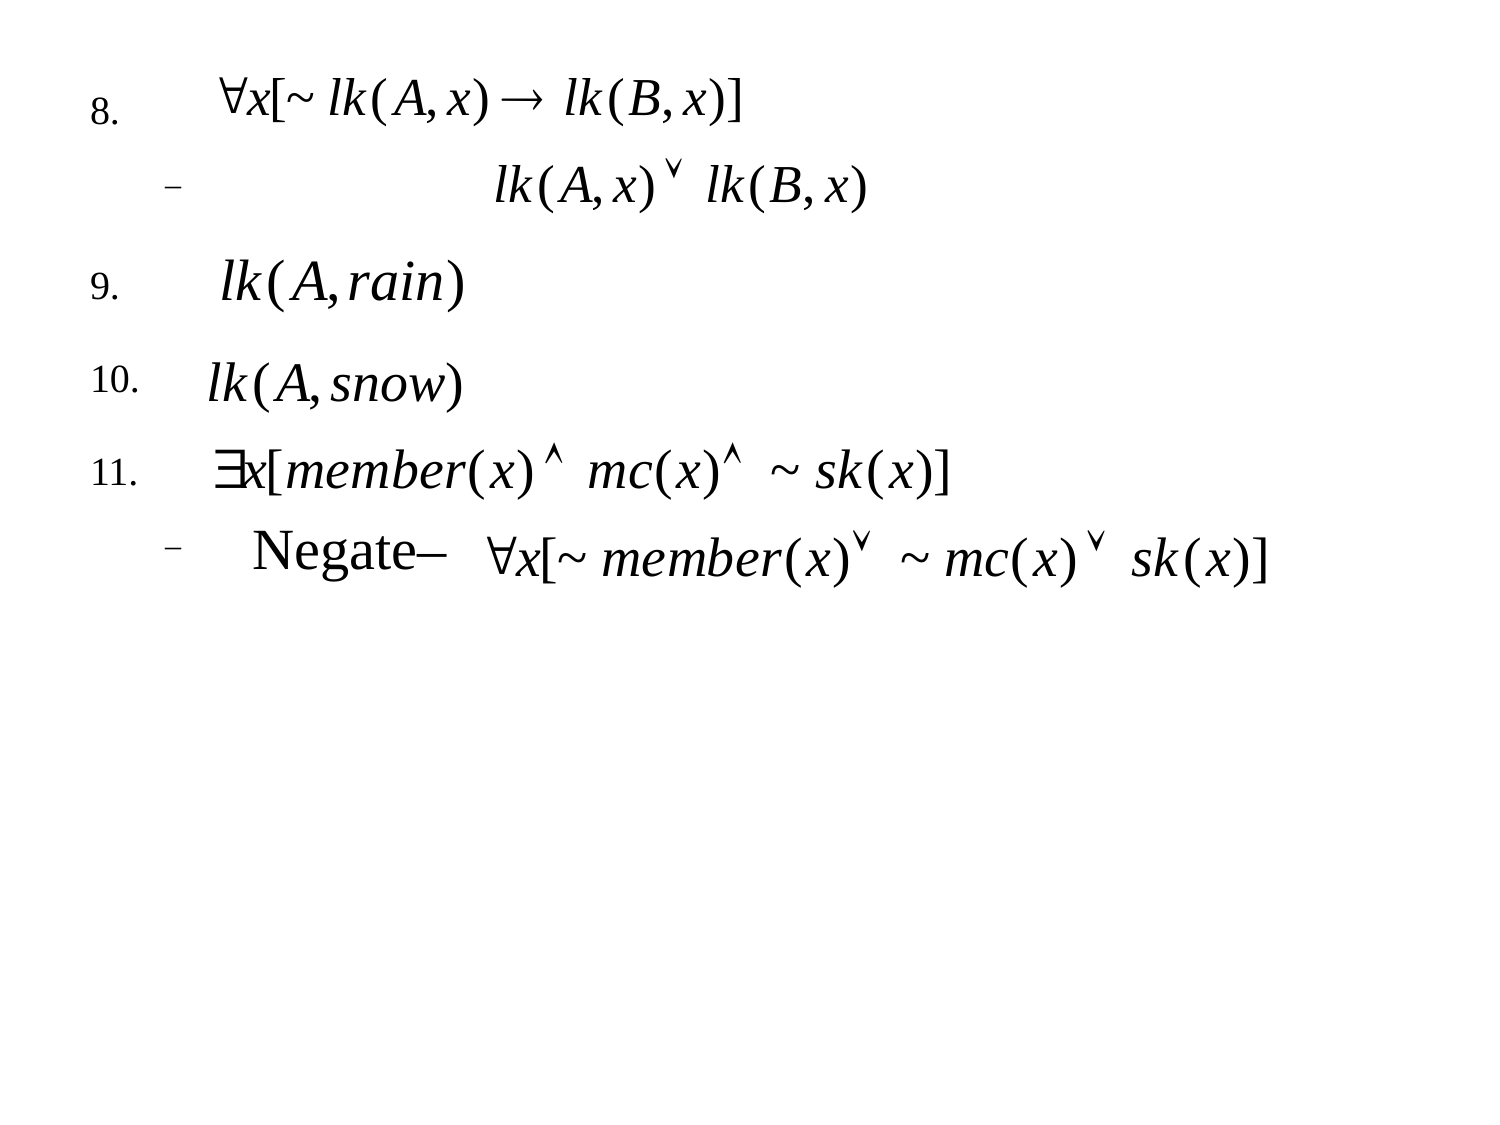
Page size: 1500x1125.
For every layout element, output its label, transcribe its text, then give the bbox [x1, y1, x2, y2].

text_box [203, 66, 751, 138]
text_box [204, 437, 959, 512]
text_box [212, 246, 476, 326]
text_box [487, 153, 879, 226]
list Negate– [74, 49, 1426, 1088]
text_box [199, 350, 476, 426]
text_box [470, 524, 1276, 600]
